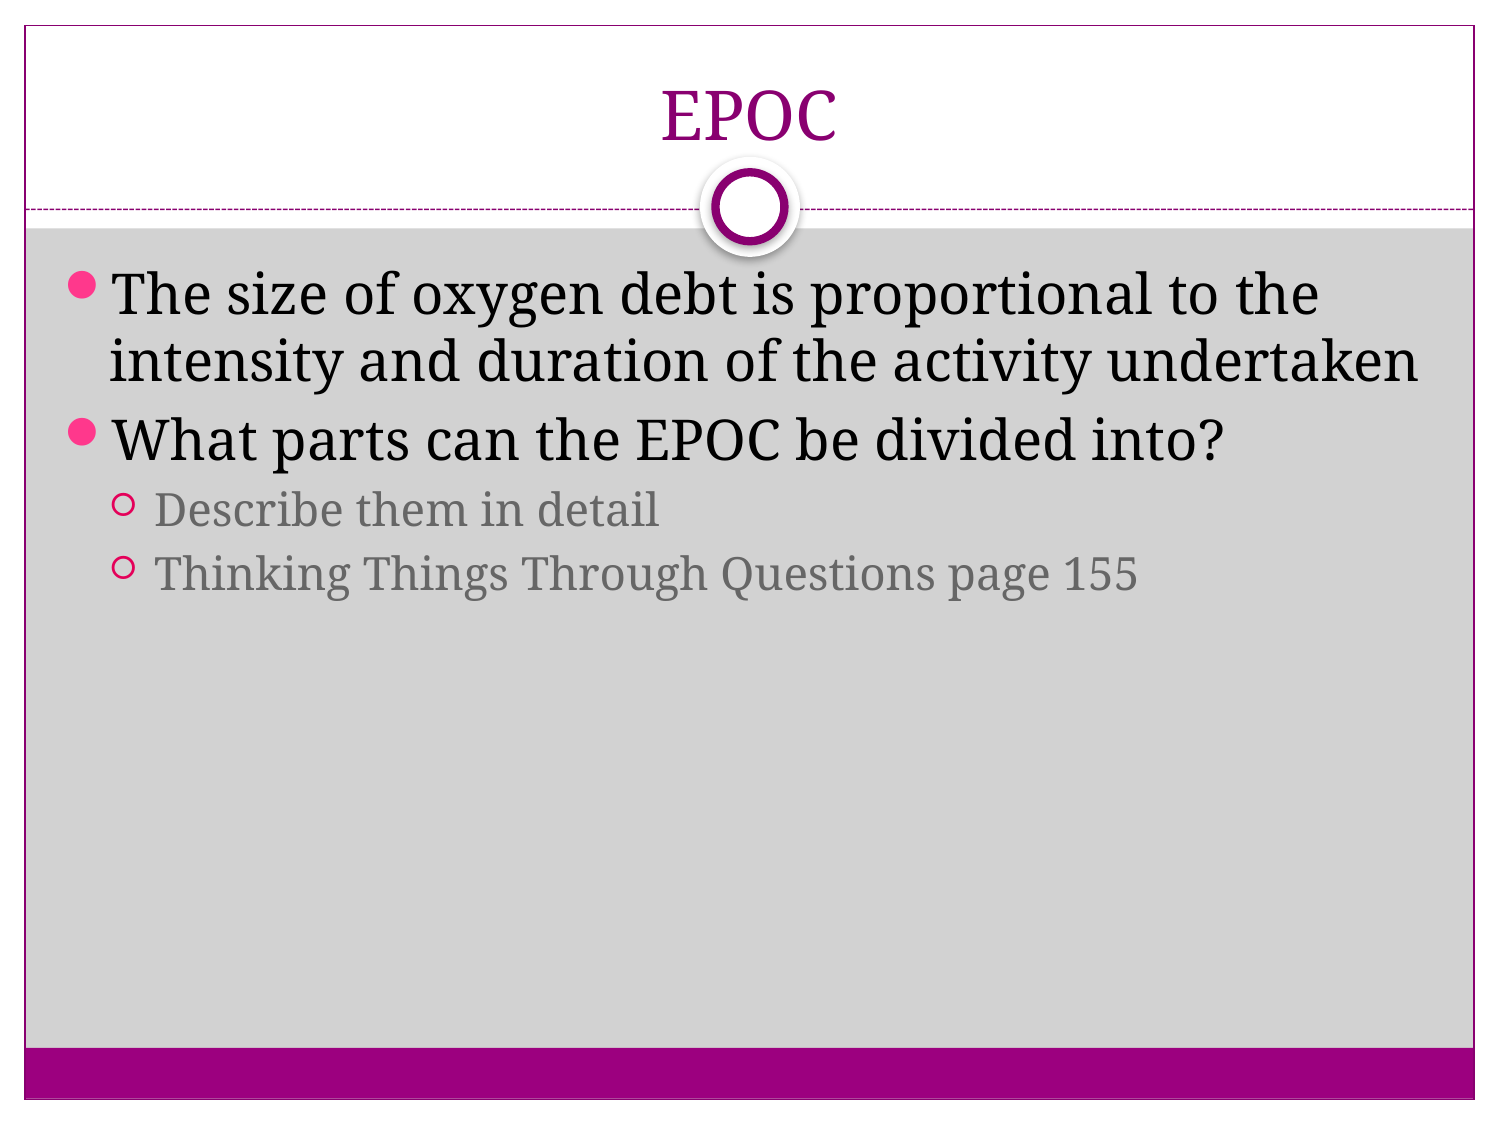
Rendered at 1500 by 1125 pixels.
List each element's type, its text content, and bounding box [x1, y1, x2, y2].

list The size of oxygen debt is proportional to the intensity and duration of the activity undertaken What parts can the EPOC be divided into? Describe them in detail Thinking Things Through Questions page 155 [49, 250, 1445, 1001]
title EPOC [49, 37, 1450, 162]
